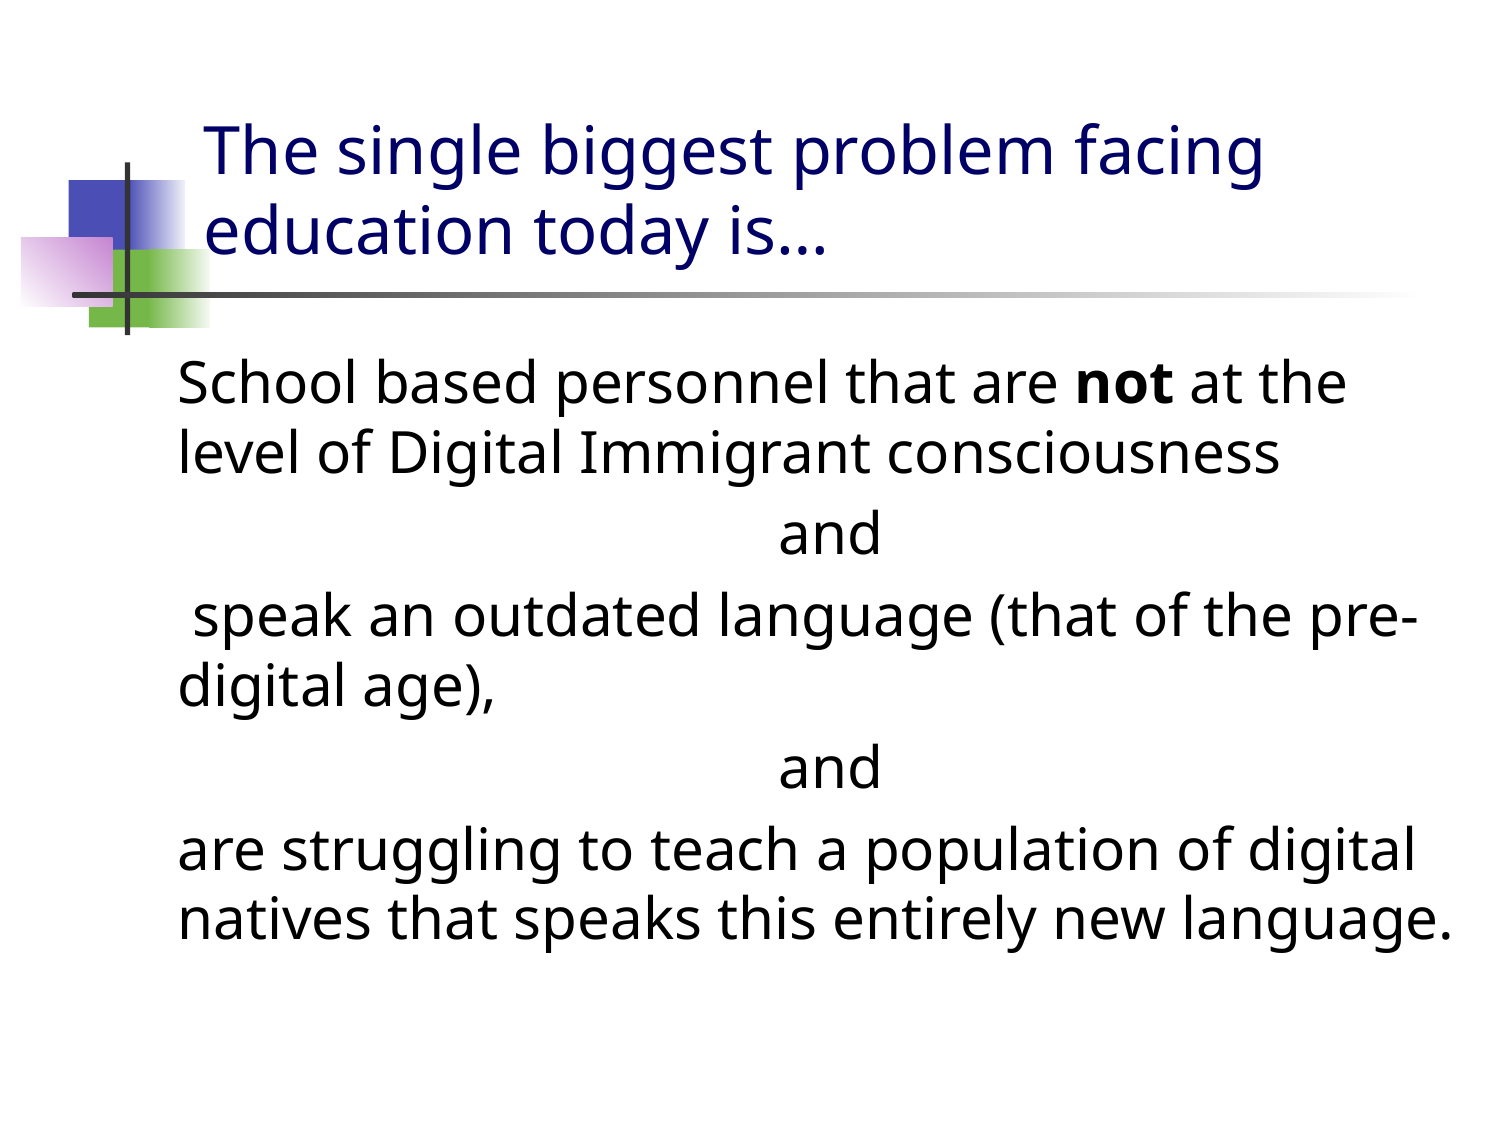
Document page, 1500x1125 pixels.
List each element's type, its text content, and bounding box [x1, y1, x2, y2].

list School based personnel that are not at the level of Digital Immigrant consciousness and speak an outdated language (that of the pre-digital age), and are struggling to teach a population of digital natives that speaks this entirely new language. [162, 337, 1500, 1051]
title The single biggest problem facing education today is… [188, 34, 1468, 276]
